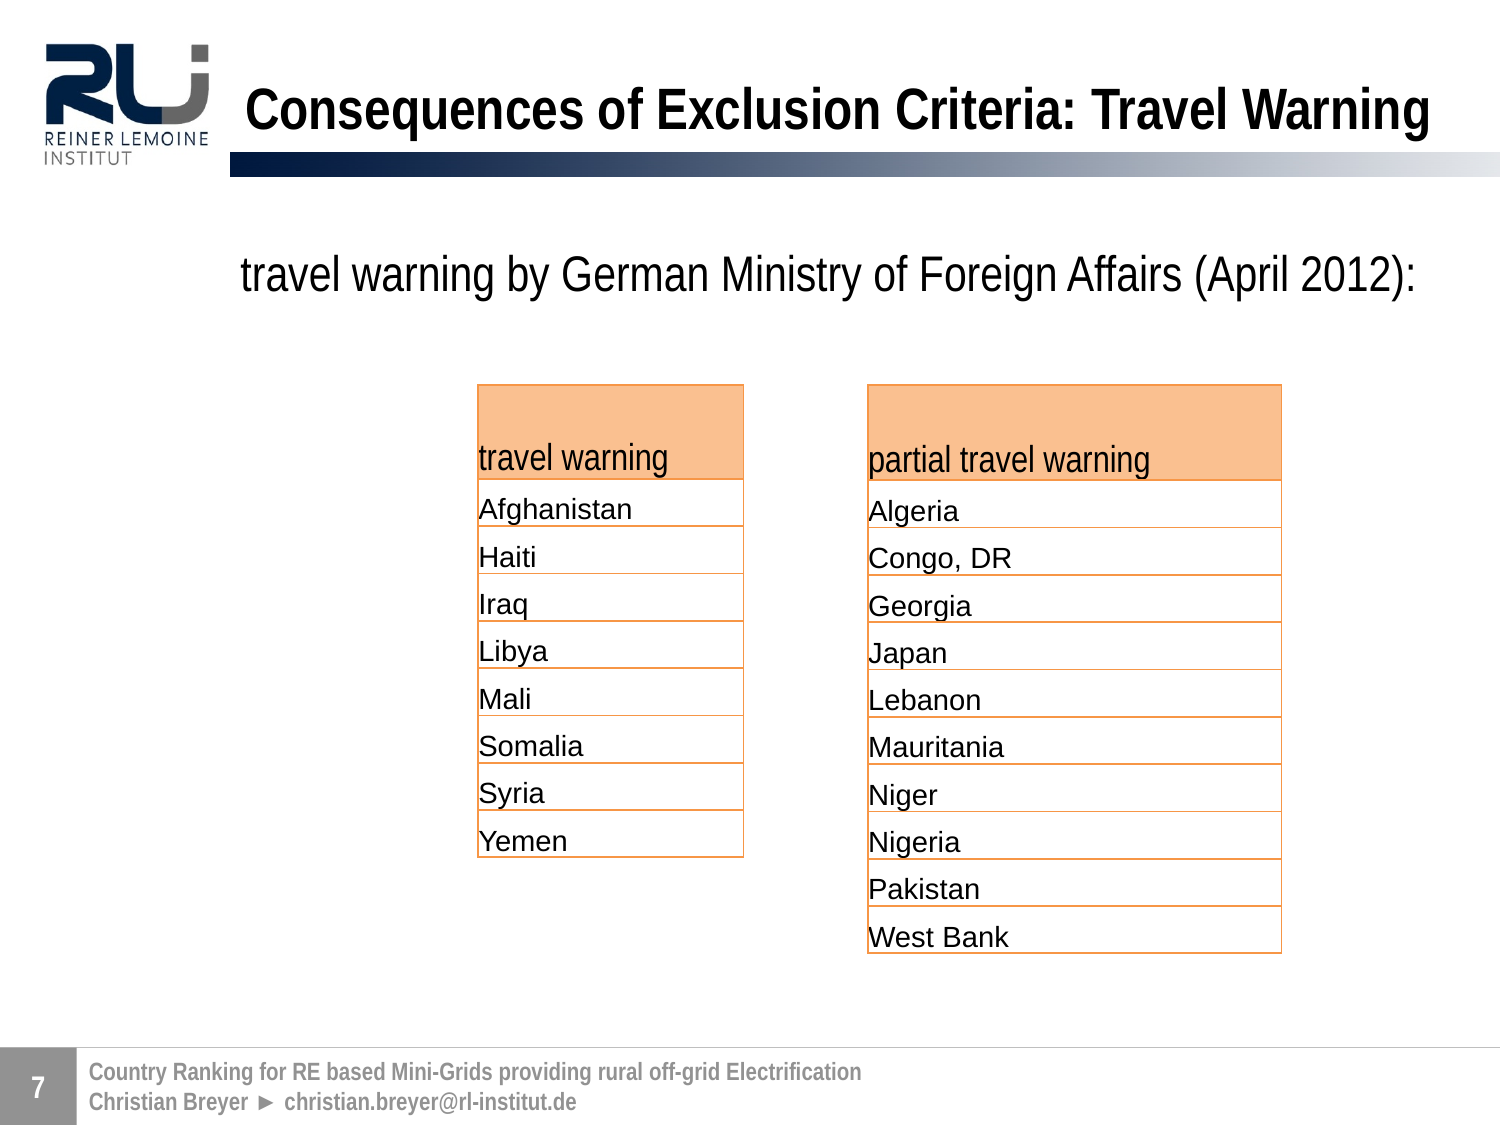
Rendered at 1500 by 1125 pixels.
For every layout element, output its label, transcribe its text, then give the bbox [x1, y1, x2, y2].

table_cell Libya [479, 622, 743, 667]
table_cell Iraq [479, 574, 743, 620]
picture [230, 152, 1500, 177]
table_cell Mauritania [869, 718, 1281, 763]
table_cell Afghanistan [479, 480, 743, 525]
table_cell Mali [479, 669, 743, 715]
table_cell Nigeria [869, 812, 1281, 858]
table_cell Algeria [869, 481, 1281, 527]
table_cell Georgia [869, 576, 1281, 621]
text_box travel warning by German Ministry of Foreign Affairs (April 2012): [225, 234, 1443, 309]
table_header partial travel warning [869, 386, 1281, 479]
table_cell Somalia [479, 716, 743, 762]
table_cell Yemen [479, 811, 743, 856]
title Consequences of Exclusion Criteria: Travel Warning [230, 45, 1500, 149]
table_header travel warning [479, 386, 743, 478]
picture [44, 43, 210, 166]
table_cell Pakistan [869, 860, 1281, 905]
table_cell Lebanon [869, 670, 1281, 716]
table_cell Japan [869, 623, 1281, 669]
table_cell Congo, DR [869, 528, 1281, 574]
table_cell Haiti [479, 527, 743, 573]
table_cell Niger [869, 765, 1281, 811]
table_cell West Bank [869, 907, 1281, 952]
table_cell Syria [479, 764, 743, 809]
